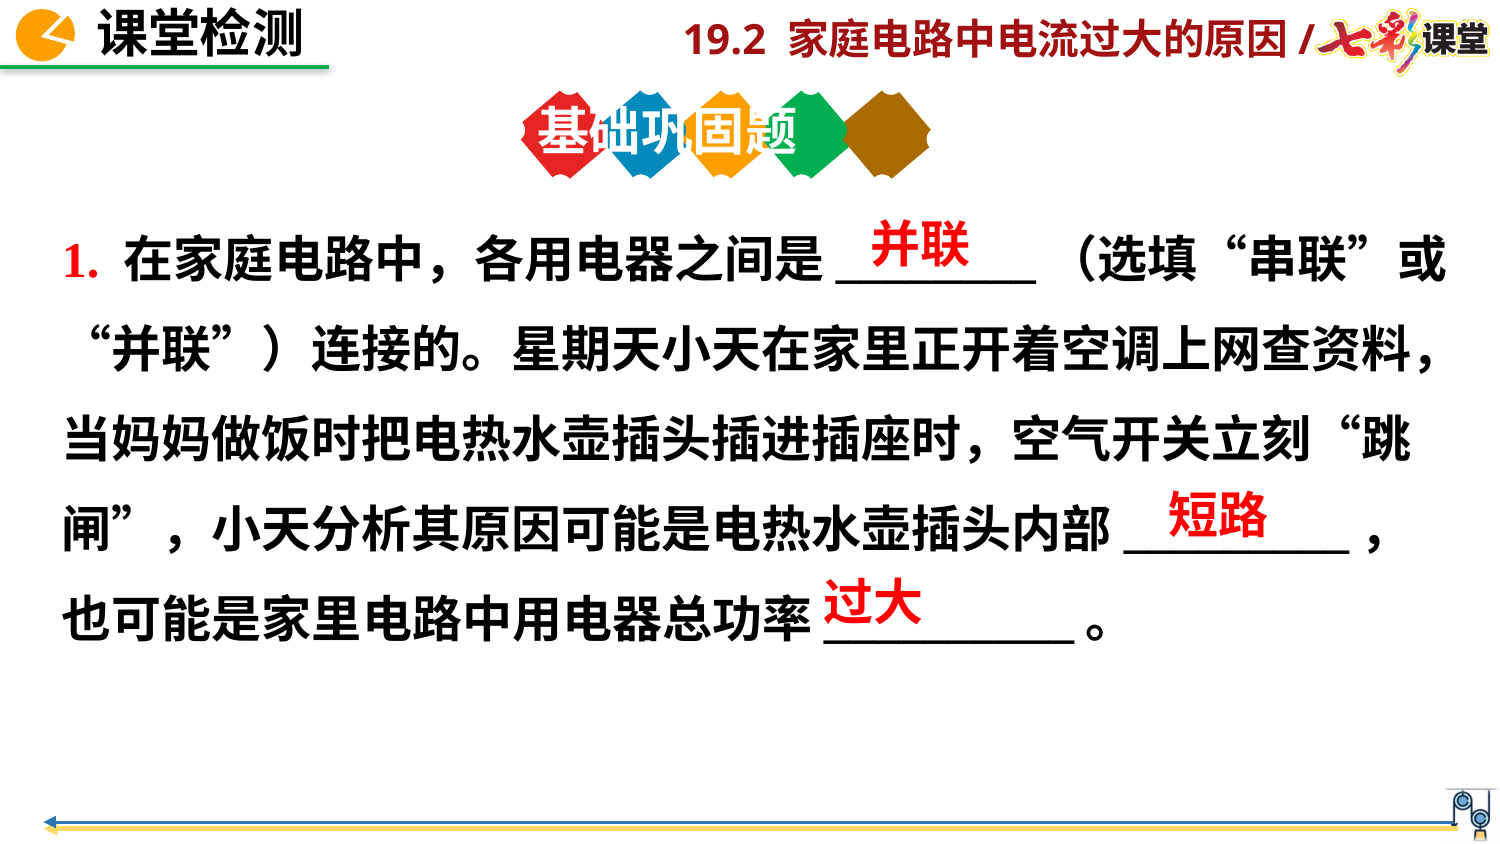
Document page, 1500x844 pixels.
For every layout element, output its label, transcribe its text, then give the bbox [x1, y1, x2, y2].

text_box 基础巩固题 [522, 90, 929, 168]
text_box 短路 [1153, 476, 1283, 551]
text_box 并联 [855, 204, 986, 280]
picture [1313, 7, 1492, 77]
text_box 过大 [808, 563, 939, 639]
picture [1449, 793, 1493, 836]
text_box 1. 在家庭电路中，各用电器之间是________（选填“串联”或“并联”）连接的。星期天小天在家里正开着空调上网查资料，当妈妈做饭时把电热水壶插头插进插座时，空气开关立刻“跳闸”，小天分析其原因可能是电热水壶插头内部_________，也可能是家里电路中用电器总功率__________。 [47, 189, 1470, 655]
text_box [527, 97, 924, 172]
